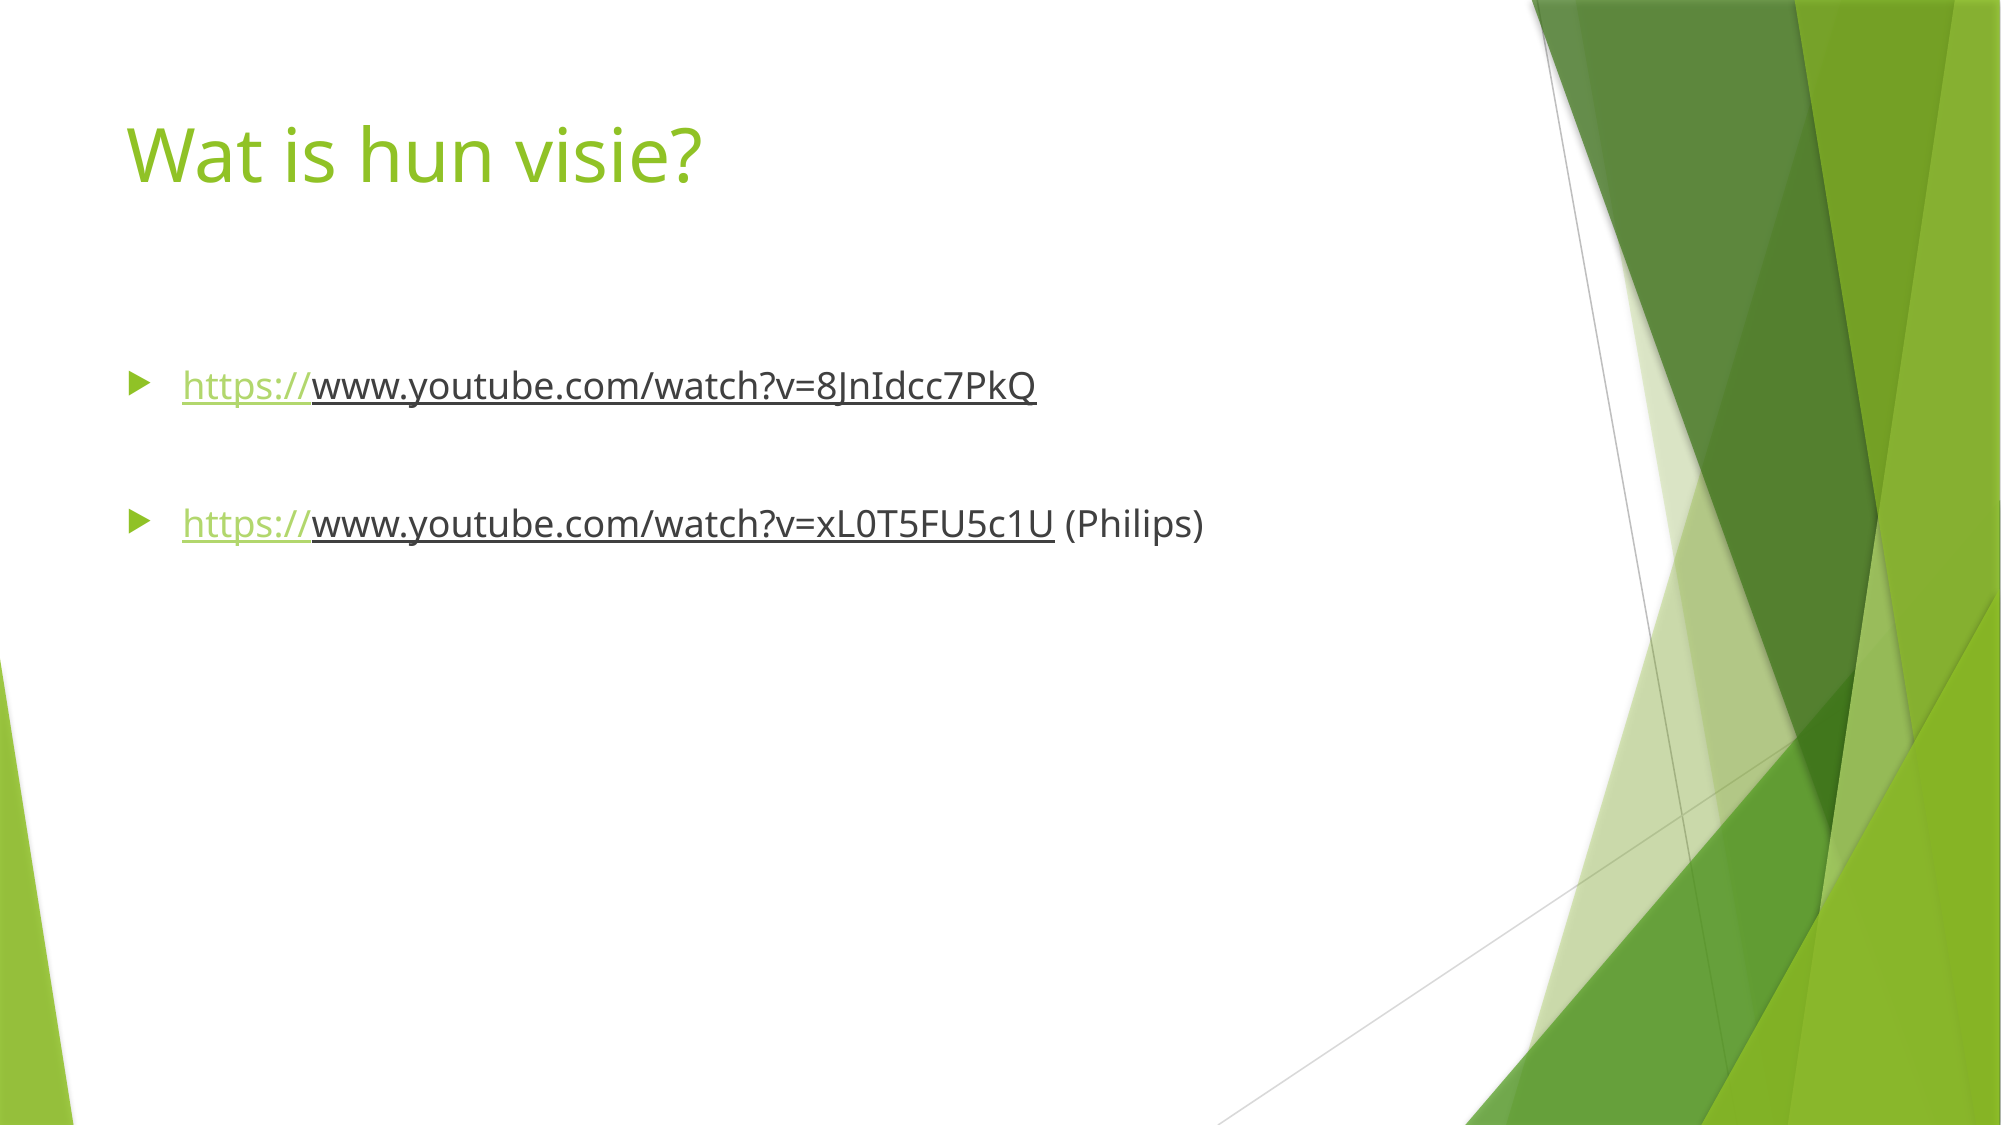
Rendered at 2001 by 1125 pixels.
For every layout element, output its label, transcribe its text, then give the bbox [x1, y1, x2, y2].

title Wat is hun visie? [111, 99, 1522, 317]
list https://www.youtube.com/watch?v=8JnIdcc7PkQ https://www.youtube.com/watch?v=xL0T5FU5c1U (Philips) [111, 354, 1522, 992]
